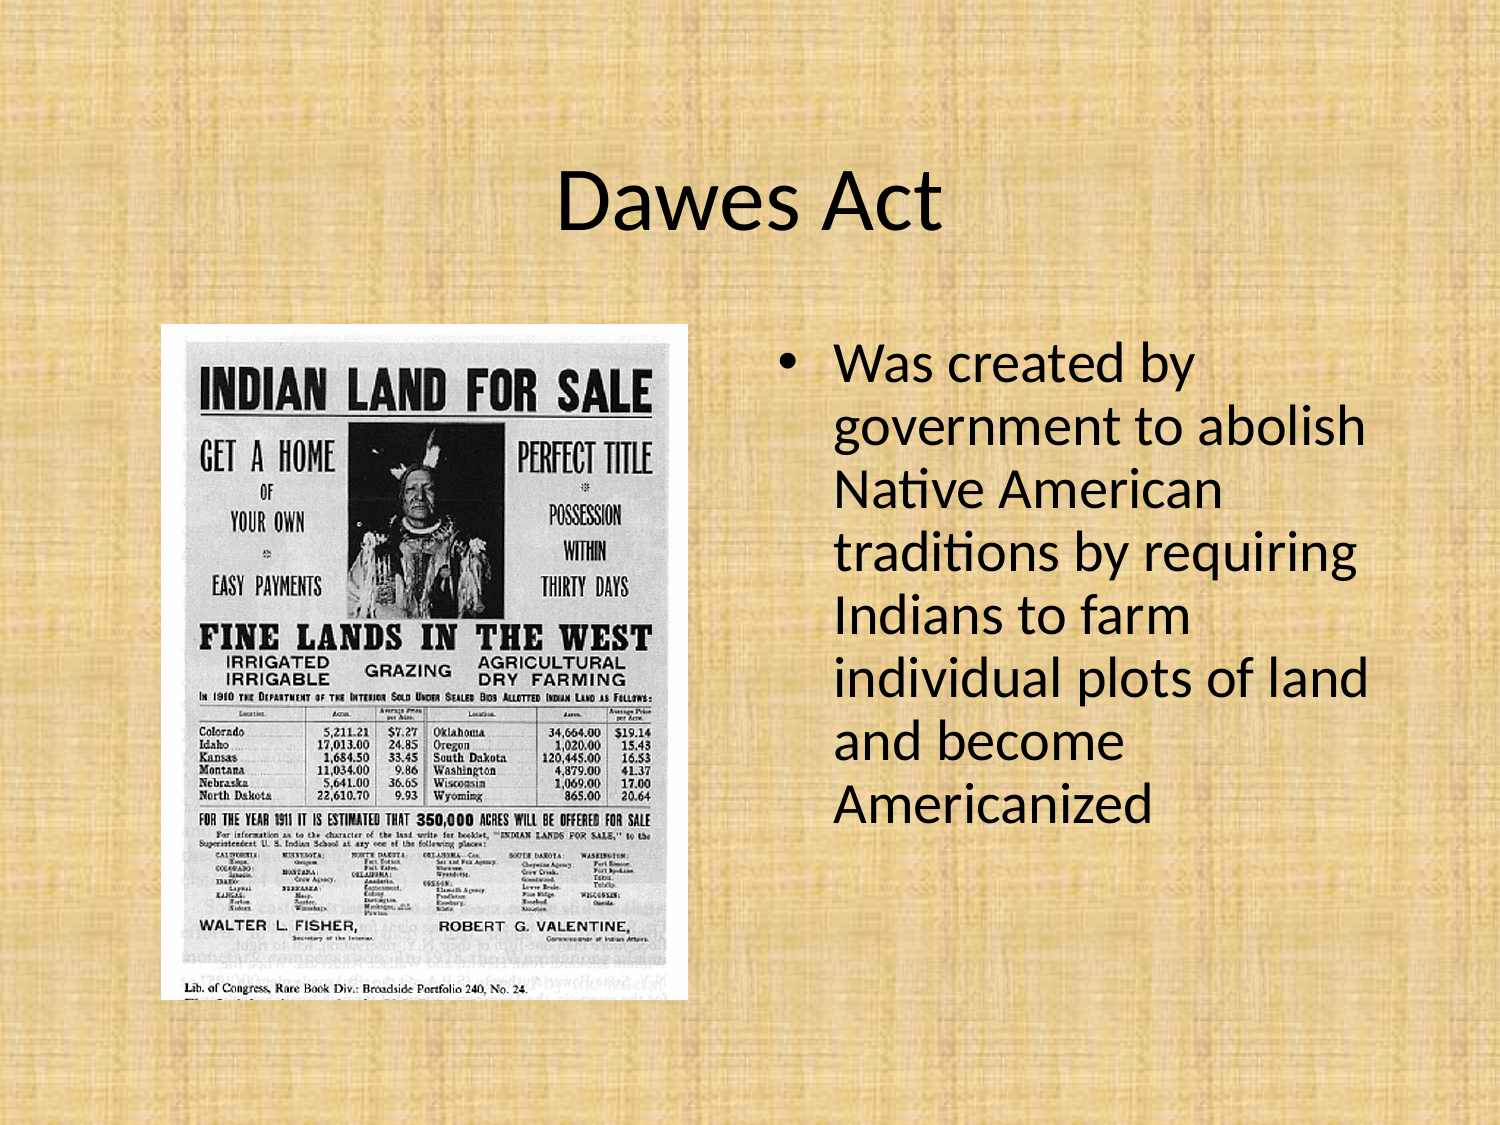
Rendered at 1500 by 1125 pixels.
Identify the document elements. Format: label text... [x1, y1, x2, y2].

list Was created by government to abolish Native American traditions by requiring Indians to farm individual plots of land and become Americanized [762, 324, 1388, 1000]
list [161, 324, 688, 1001]
title Dawes Act [112, 99, 1388, 288]
picture [0, 0, 1500, 1125]
